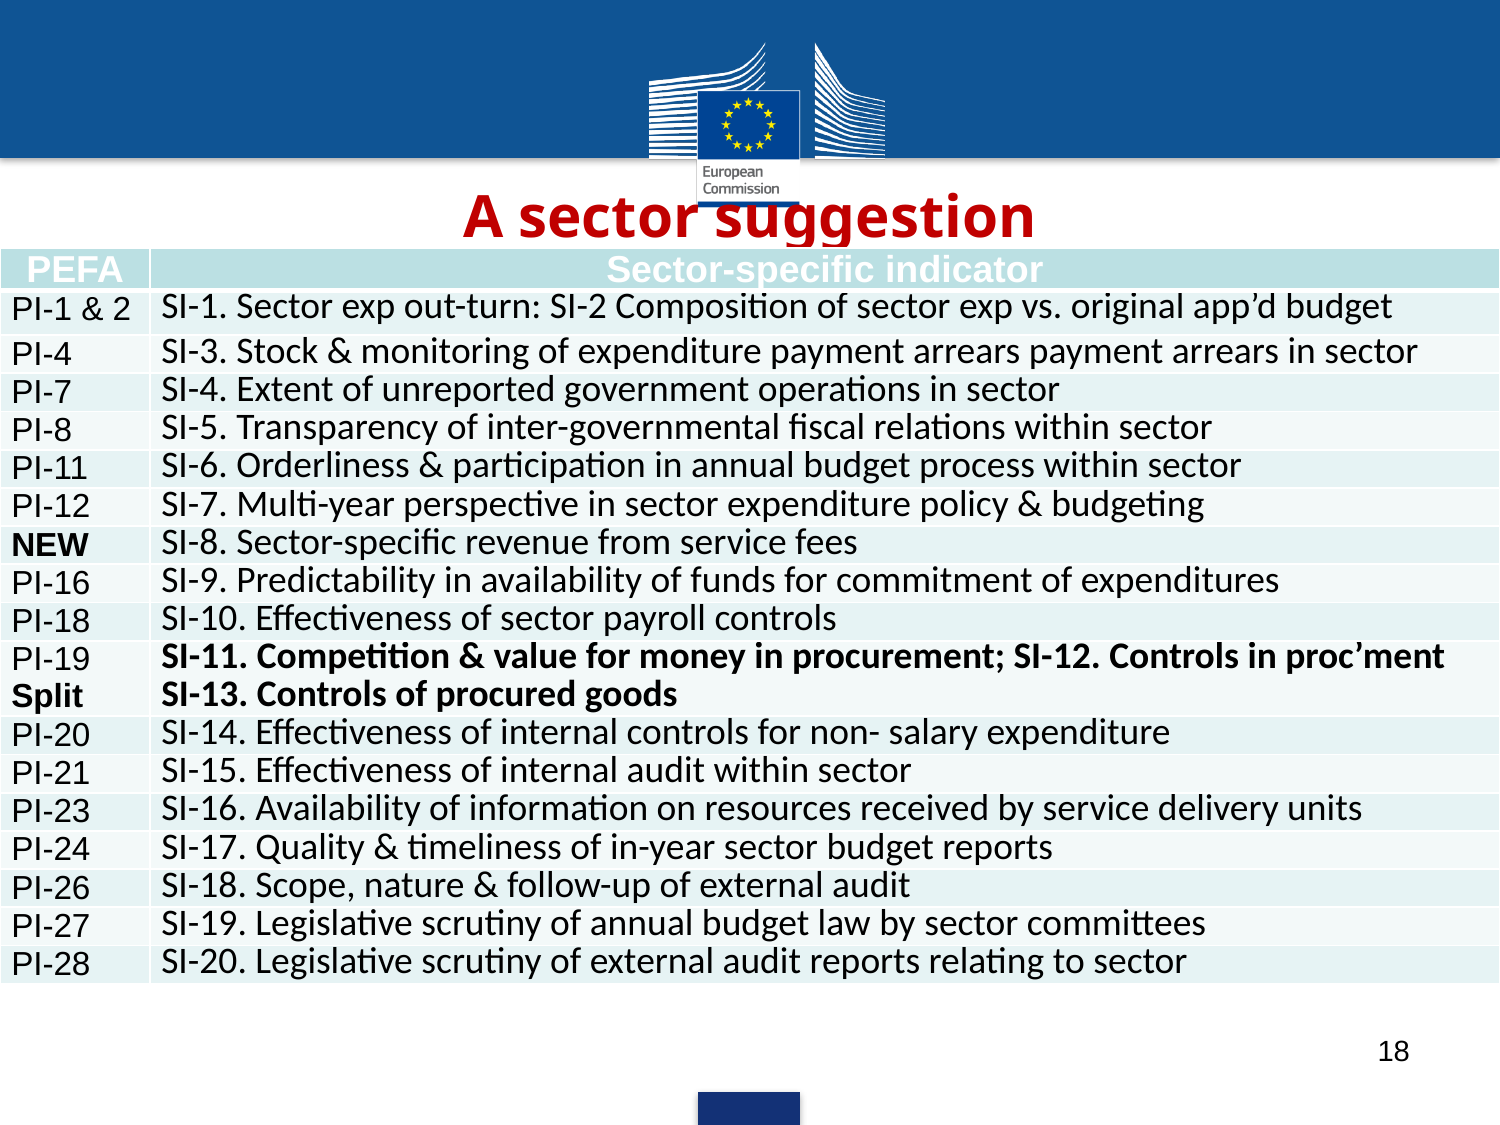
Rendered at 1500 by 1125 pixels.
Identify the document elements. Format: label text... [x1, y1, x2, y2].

table_cell PI-24 [1, 832, 149, 868]
table_cell SI-8. Sector-specific revenue from service fees [151, 527, 1499, 563]
table_cell SI-17. Quality & timeliness of in-year sector budget reports [151, 832, 1499, 868]
picture [649, 42, 885, 125]
table_cell PI-27 [1, 908, 149, 945]
table_cell NEW [1, 527, 149, 563]
table_cell PI-12 [1, 489, 149, 525]
table_cell SI-19. Legislative scrutiny of annual budget law by sector committees [151, 908, 1499, 945]
table_cell PI-4 [1, 336, 149, 372]
table_cell SI-15. Effectiveness of internal audit within sector [151, 755, 1499, 792]
slide_number 18 [1074, 1024, 1426, 1103]
table_cell SI-1. Sector exp out-turn: SI-2 Composition of sector exp vs. original app’d budget [151, 293, 1499, 334]
table_cell PI-11 [1, 451, 149, 487]
table_cell SI-14. Effectiveness of internal controls for non- salary expenditure [151, 717, 1499, 754]
table_cell SI-4. Extent of unreported government operations in sector [151, 374, 1499, 411]
table_cell SI-11. Competition & value for money in procurement; SI-12. Controls in proc’ment SI-13. Controls of procured goods [151, 642, 1499, 715]
table_cell PI-21 [1, 755, 149, 792]
table_cell PI-19 Split [1, 642, 149, 715]
table_cell SI-18. Scope, nature & follow-up of external audit [151, 870, 1499, 906]
table_cell PI-18 [1, 603, 149, 640]
table_cell PI-16 [1, 565, 149, 602]
table_cell SI-10. Effectiveness of sector payroll controls [151, 603, 1499, 640]
table_cell PI-1 & 2 [1, 293, 149, 334]
table_cell PI-8 [1, 412, 149, 449]
table_cell SI-6. Orderliness & participation in annual budget process within sector [151, 451, 1499, 487]
table_cell SI-7. Multi-year perspective in sector expenditure policy & budgeting [151, 489, 1499, 525]
table_cell PI-20 [1, 717, 149, 754]
table_header PEFA [1, 249, 149, 288]
table_cell SI-5. Transparency of inter-governmental fiscal relations within sector [151, 412, 1499, 449]
table_cell SI-20. Legislative scrutiny of external audit reports relating to sector [151, 946, 1499, 983]
table_cell PI-7 [1, 374, 149, 411]
table_header Sector-specific indicator [151, 249, 1499, 288]
table_cell SI-3. Stock & monitoring of expenditure payment arrears payment arrears in sector [151, 336, 1499, 372]
table_cell PI-28 [1, 946, 149, 983]
table_cell PI-23 [1, 794, 149, 830]
table_cell PI-26 [1, 870, 149, 906]
title A sector suggestion [0, 125, 1500, 247]
table_cell SI-16. Availability of information on resources received by service delivery units [151, 794, 1499, 830]
table_cell SI-9. Predictability in availability of funds for commitment of expenditures [151, 565, 1499, 602]
